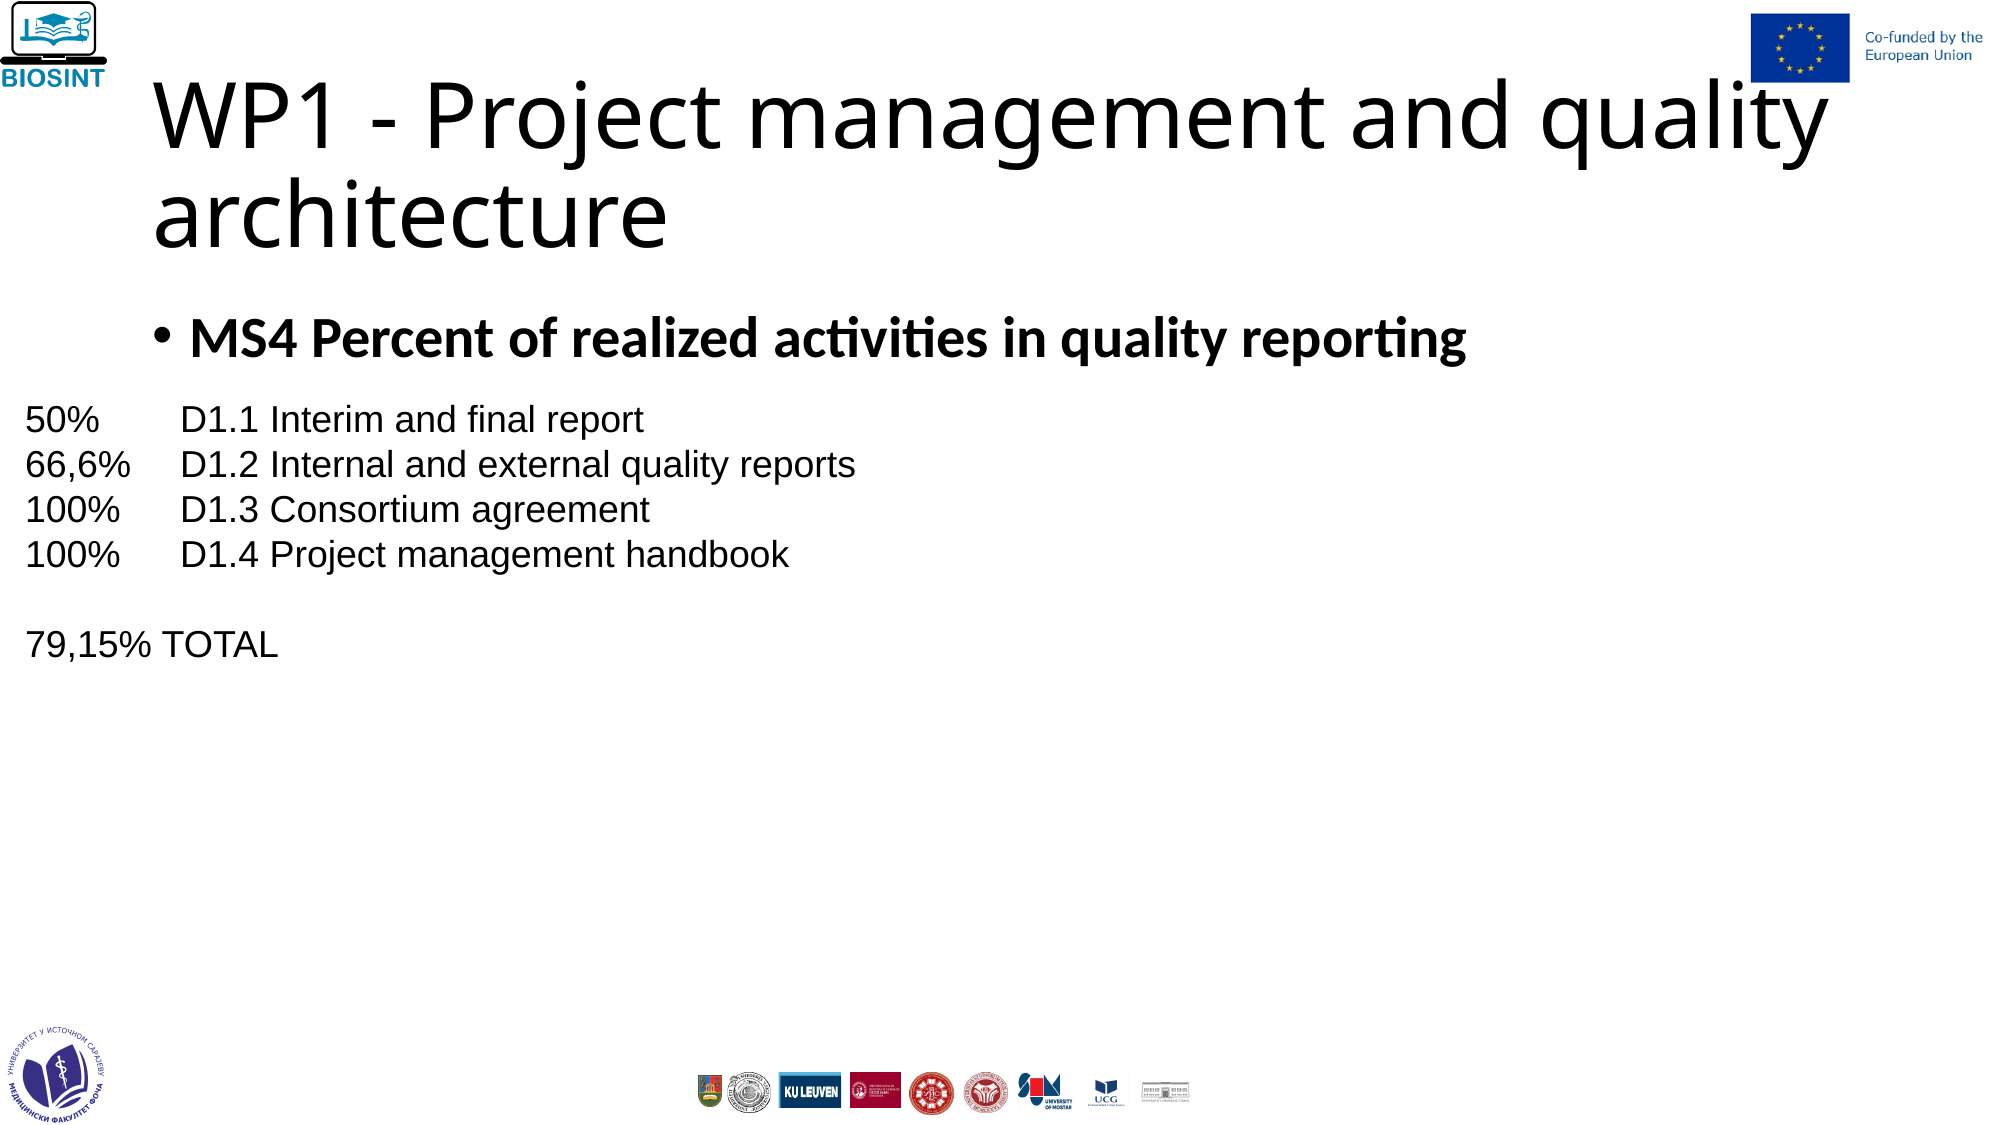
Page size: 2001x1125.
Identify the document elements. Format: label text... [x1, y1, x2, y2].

text_box 50% 66,6% 100% 100% 79,15% TOTAL [1, 387, 329, 673]
picture [1746, 1, 2000, 90]
picture [0, 1, 107, 87]
list MS4 Percent of realized activities in quality reporting [137, 299, 1863, 1014]
picture [32, 72, 40, 83]
picture [3, 1024, 107, 1125]
picture [77, 79, 83, 87]
title WP1 - Project management and quality architecture [137, 59, 1863, 278]
text_box D1.1 Interim and final report D1.2 Internal and external quality reports D1.3 Consortium agreement D1.4 Project management handbook [165, 387, 1171, 583]
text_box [698, 1072, 1196, 1125]
